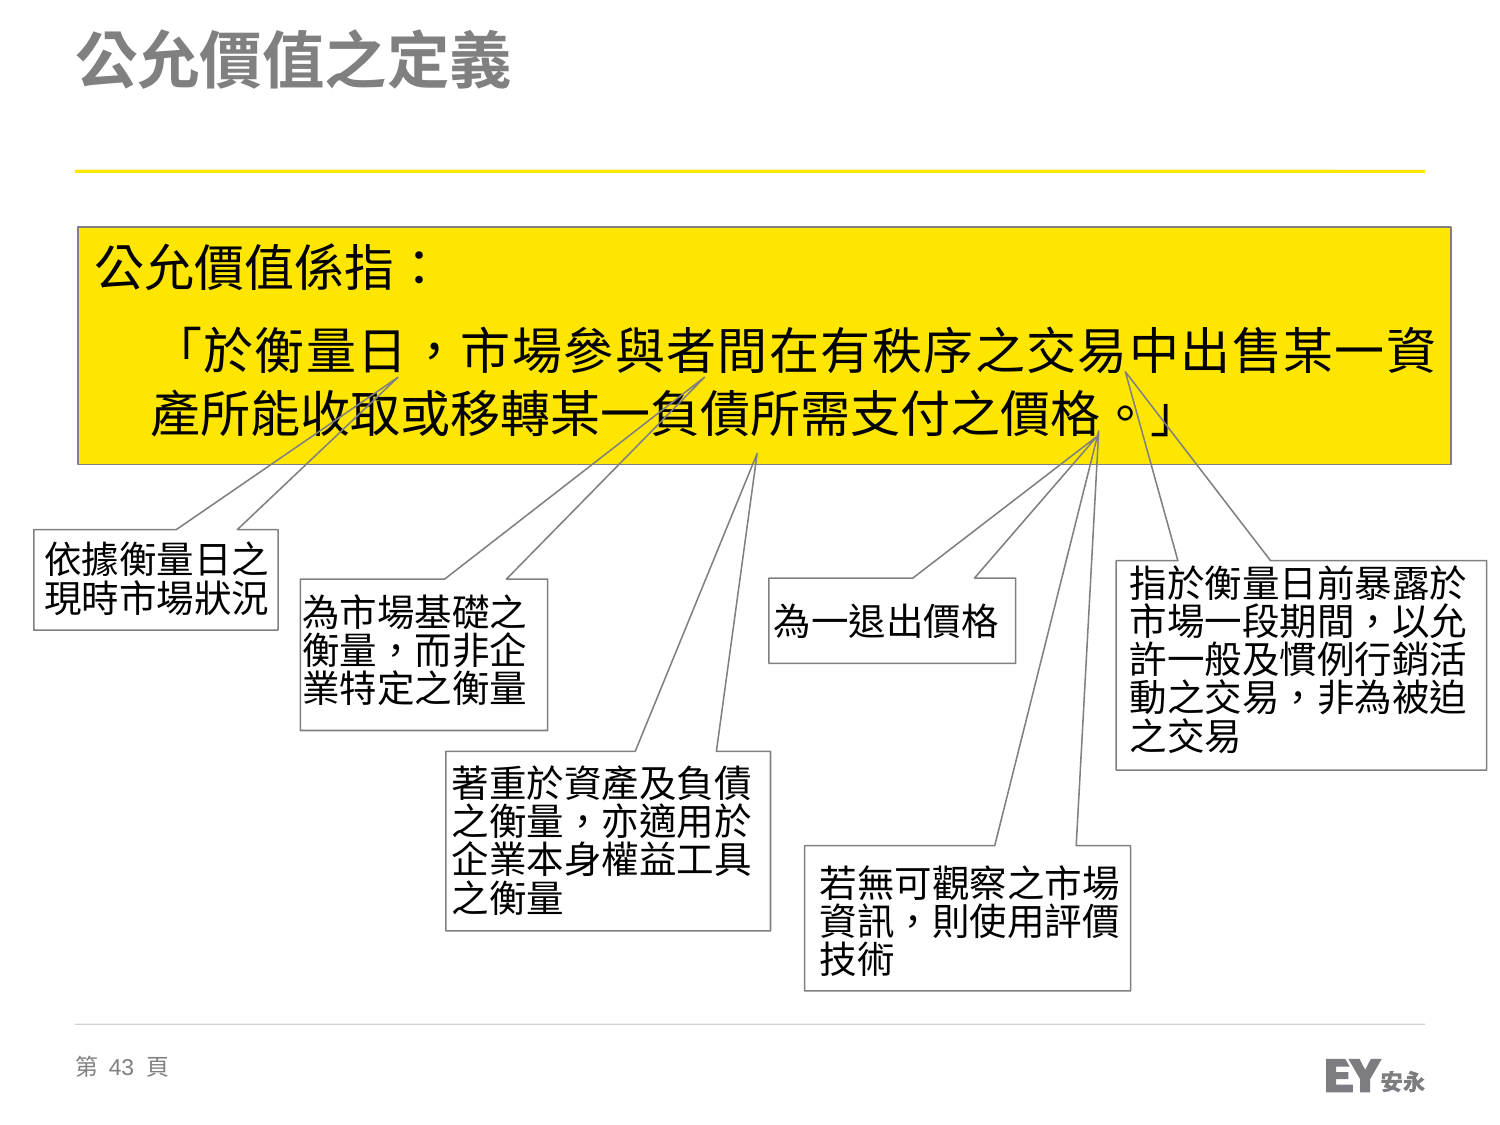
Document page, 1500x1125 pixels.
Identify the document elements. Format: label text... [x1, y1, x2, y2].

text_box 著重於資產及負債之衡量，亦適用於企業本身權益工具之衡量 [451, 760, 765, 920]
text_box 為一退出價格 [773, 598, 1016, 643]
text_box 指於衡量日前暴露於市場一段期間，以允許一般及慣例行銷活動之交易，非為被迫之交易 [1129, 560, 1474, 758]
text_box [443, 451, 773, 933]
text_box 公允價值係指： 「於衡量日，市場參與者間在有秩序之交易中出售某一資產所能收取或移轉某一負債所需支付之價格。」 [78, 227, 1452, 465]
text_box [802, 428, 1133, 994]
text_box 依據衡量日之現時市場狀況 [44, 537, 275, 620]
text_box 若無可觀察之市場資訊，則使用評價技術 [819, 860, 1131, 982]
text_box [1114, 369, 1489, 773]
title 公允價值之定義 [75, 33, 1425, 175]
text_box [298, 375, 707, 733]
text_box [31, 375, 400, 633]
text_box [766, 435, 1095, 666]
text_box 為市場基礎之衡量，而非企業特定之衡量 [302, 589, 548, 711]
